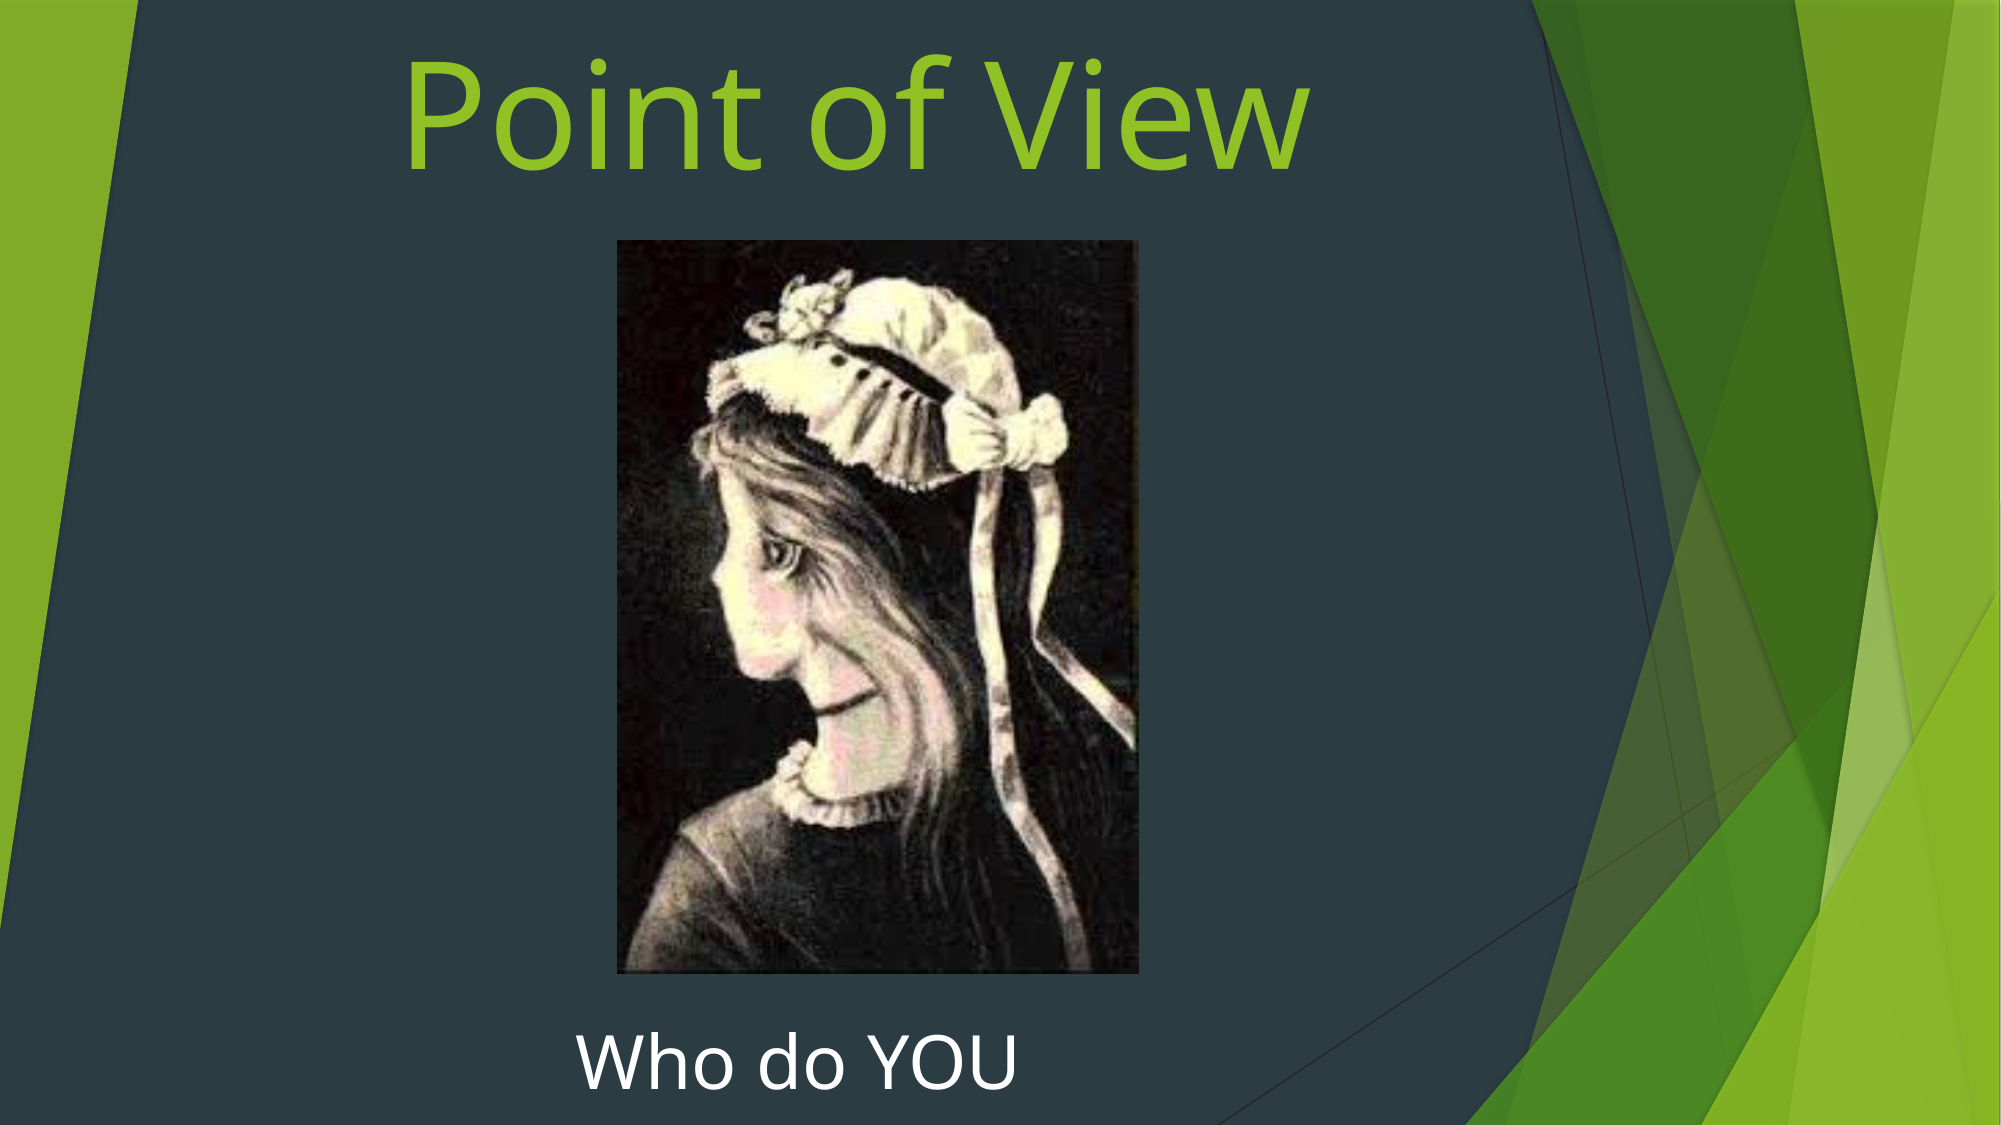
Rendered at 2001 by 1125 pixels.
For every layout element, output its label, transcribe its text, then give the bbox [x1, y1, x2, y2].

picture [616, 239, 1139, 975]
text_box Who do YOU see? [560, 1006, 1195, 1125]
title Point of View [316, 0, 1329, 208]
